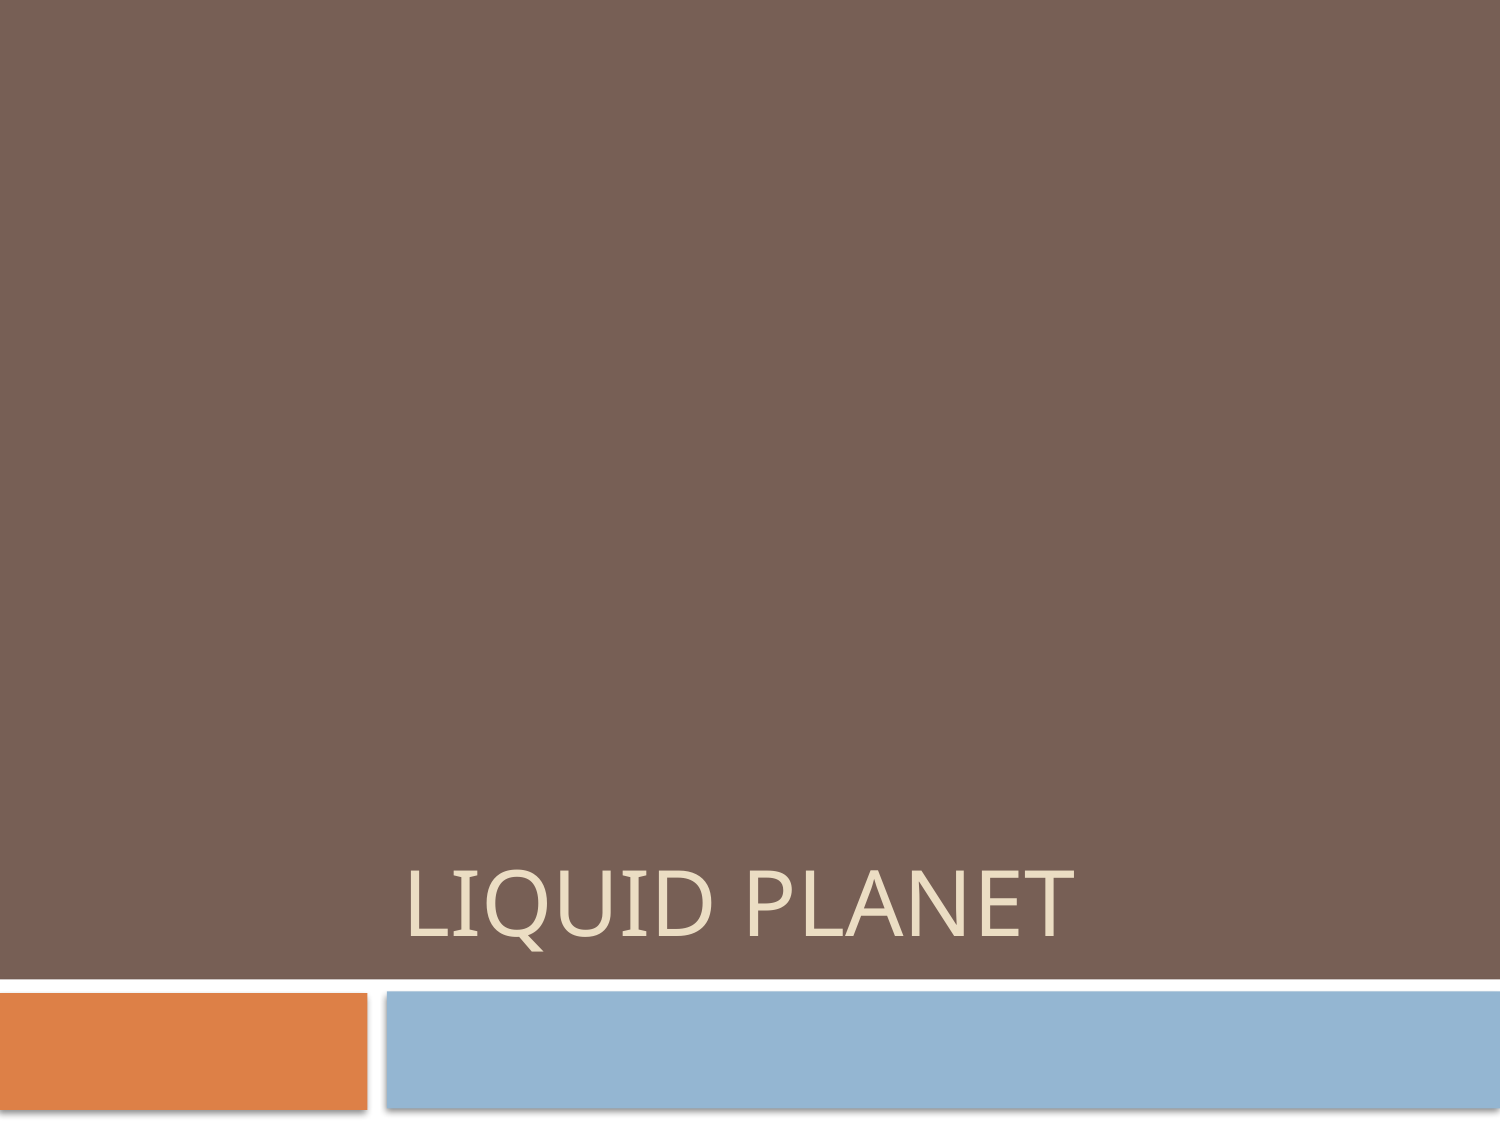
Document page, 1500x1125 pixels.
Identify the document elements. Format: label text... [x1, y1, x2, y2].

title Liquid Planet [387, 662, 1450, 963]
